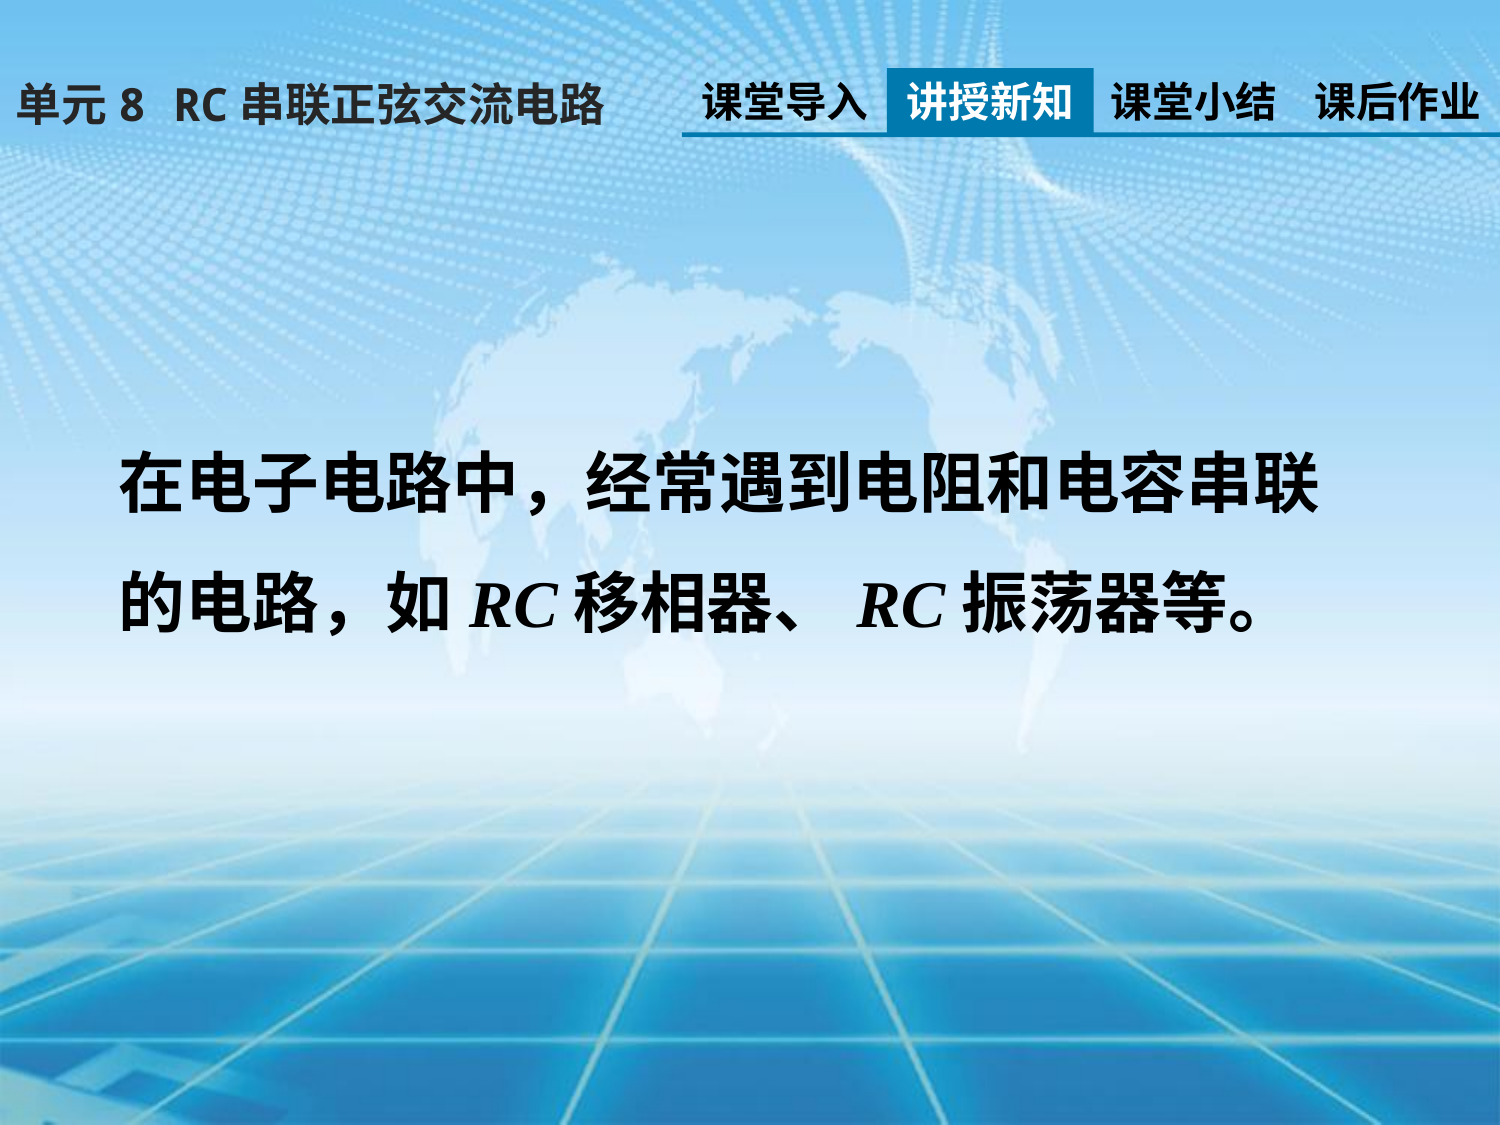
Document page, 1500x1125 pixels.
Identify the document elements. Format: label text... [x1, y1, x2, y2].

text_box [1, 67, 1500, 139]
text_box 在电子电路中，经常遇到电阻和电容串联的电路，如RC移相器、RC振荡器等。 [104, 393, 1391, 648]
picture [0, 0, 1500, 1125]
